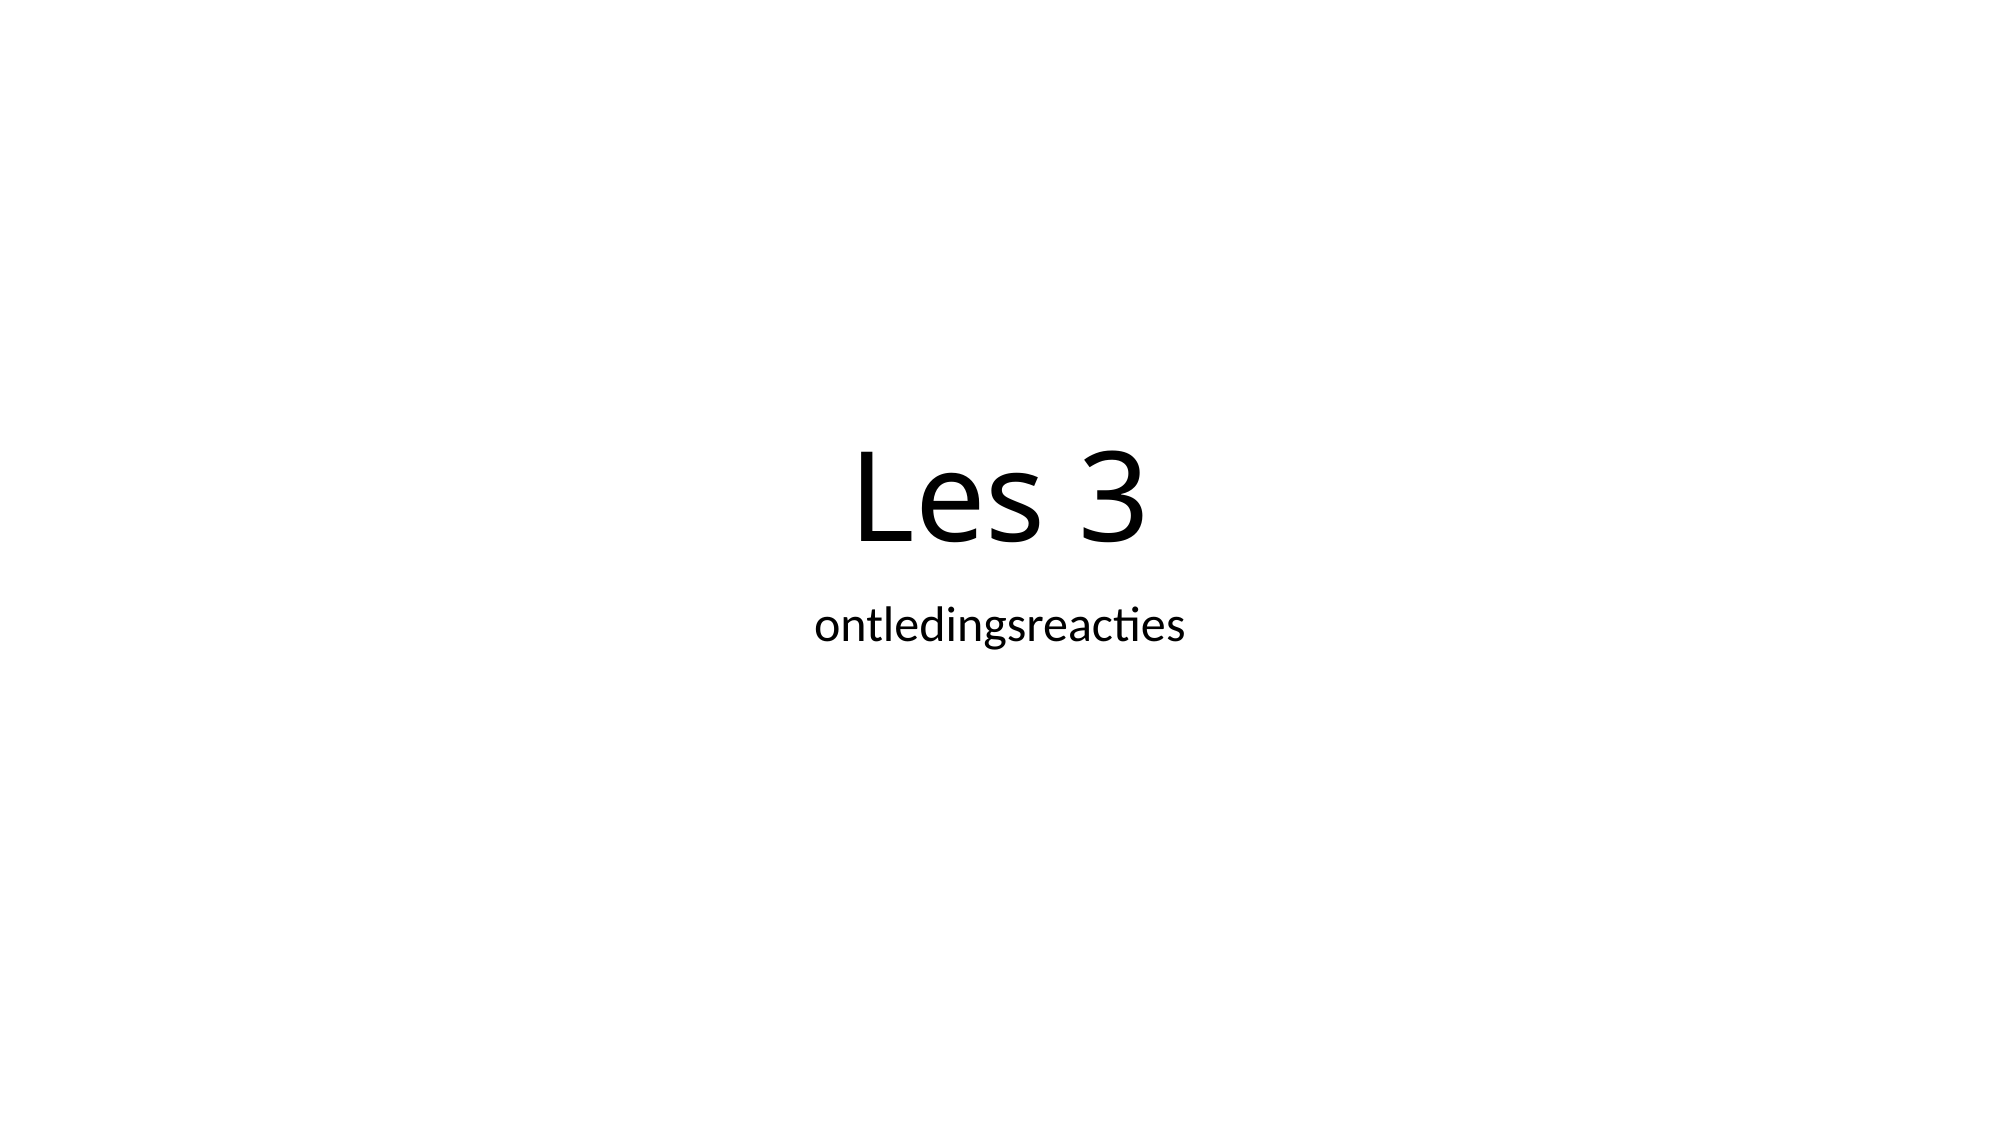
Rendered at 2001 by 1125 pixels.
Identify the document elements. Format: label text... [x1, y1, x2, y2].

subtitle ontledingsreacties [249, 590, 1750, 863]
title Les 3 [249, 184, 1750, 576]
